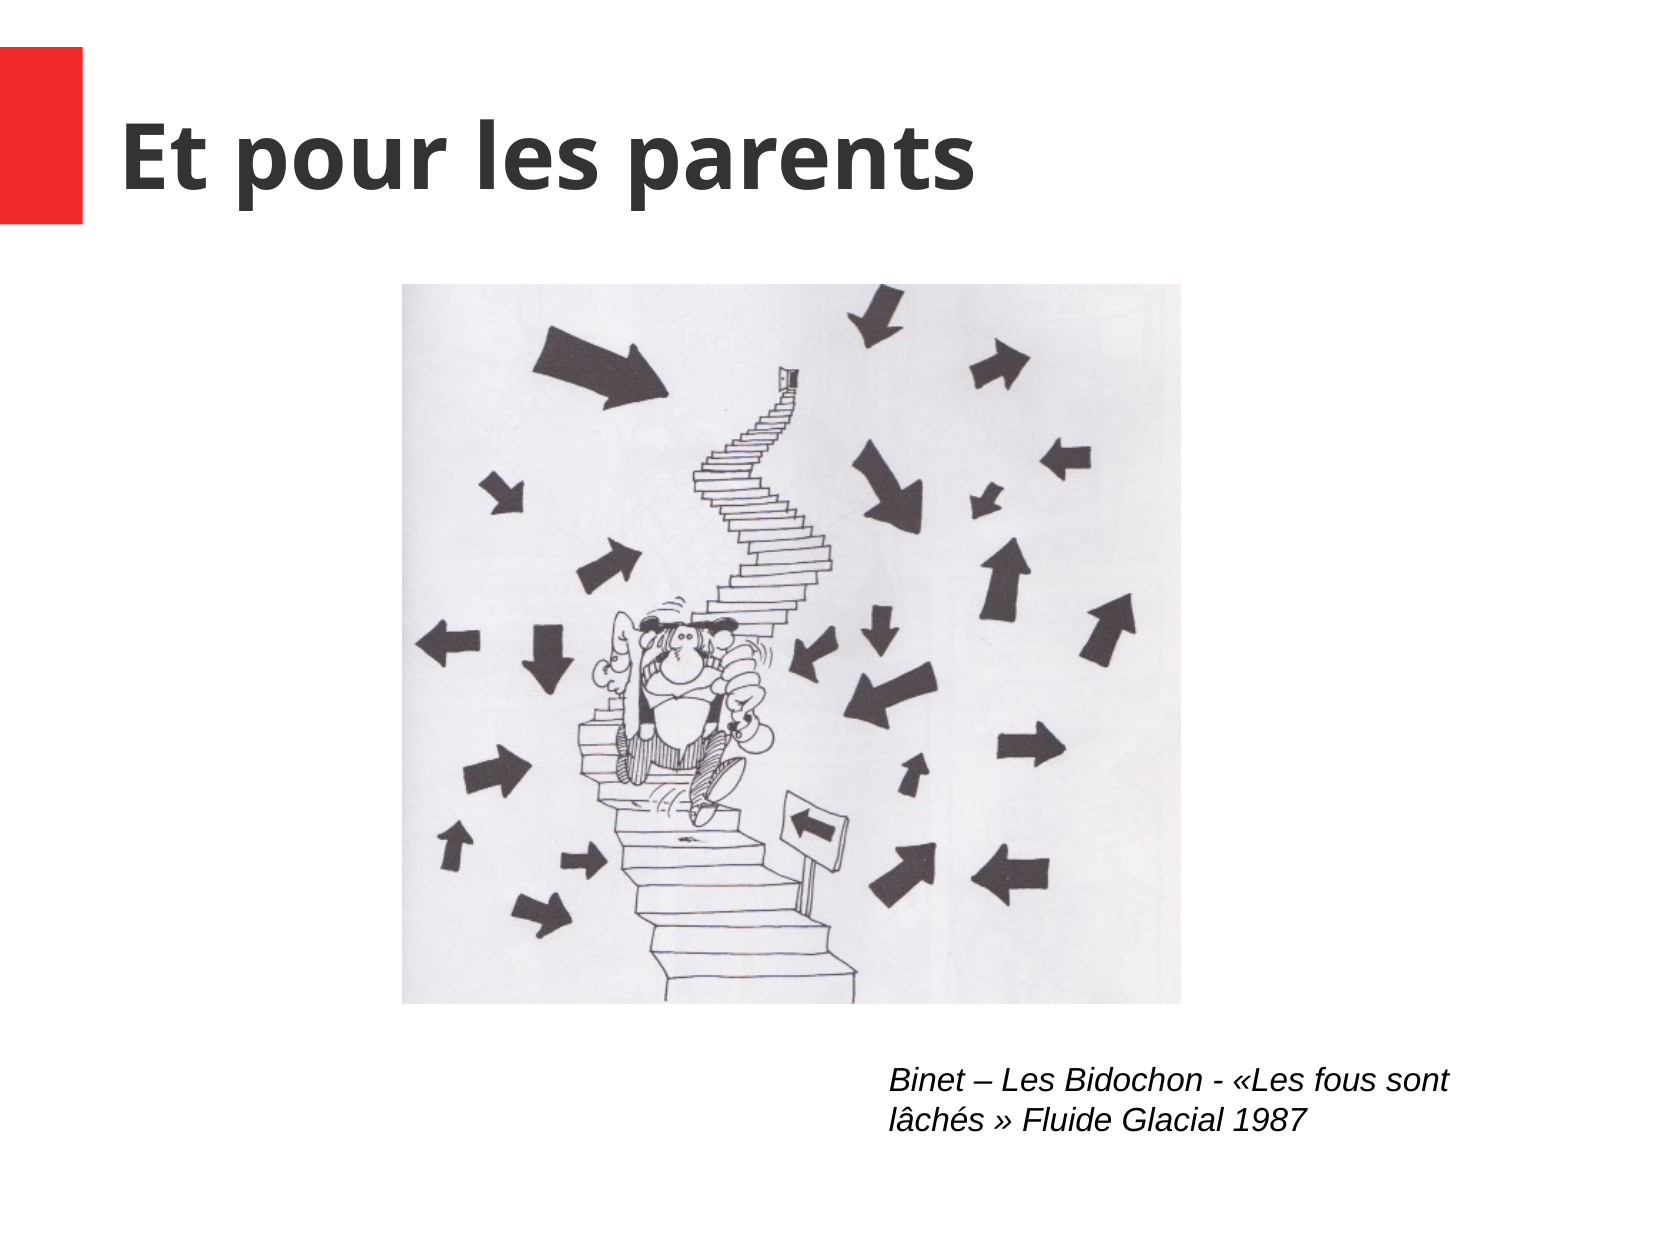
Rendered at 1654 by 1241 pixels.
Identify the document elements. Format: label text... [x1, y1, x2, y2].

picture [402, 284, 1181, 1005]
text_box Et pour les parents [118, 49, 1571, 257]
text_box Binet – Les Bidochon - «Les fous sont lâchés » Fluide Glacial 1987 [873, 1051, 1548, 1141]
